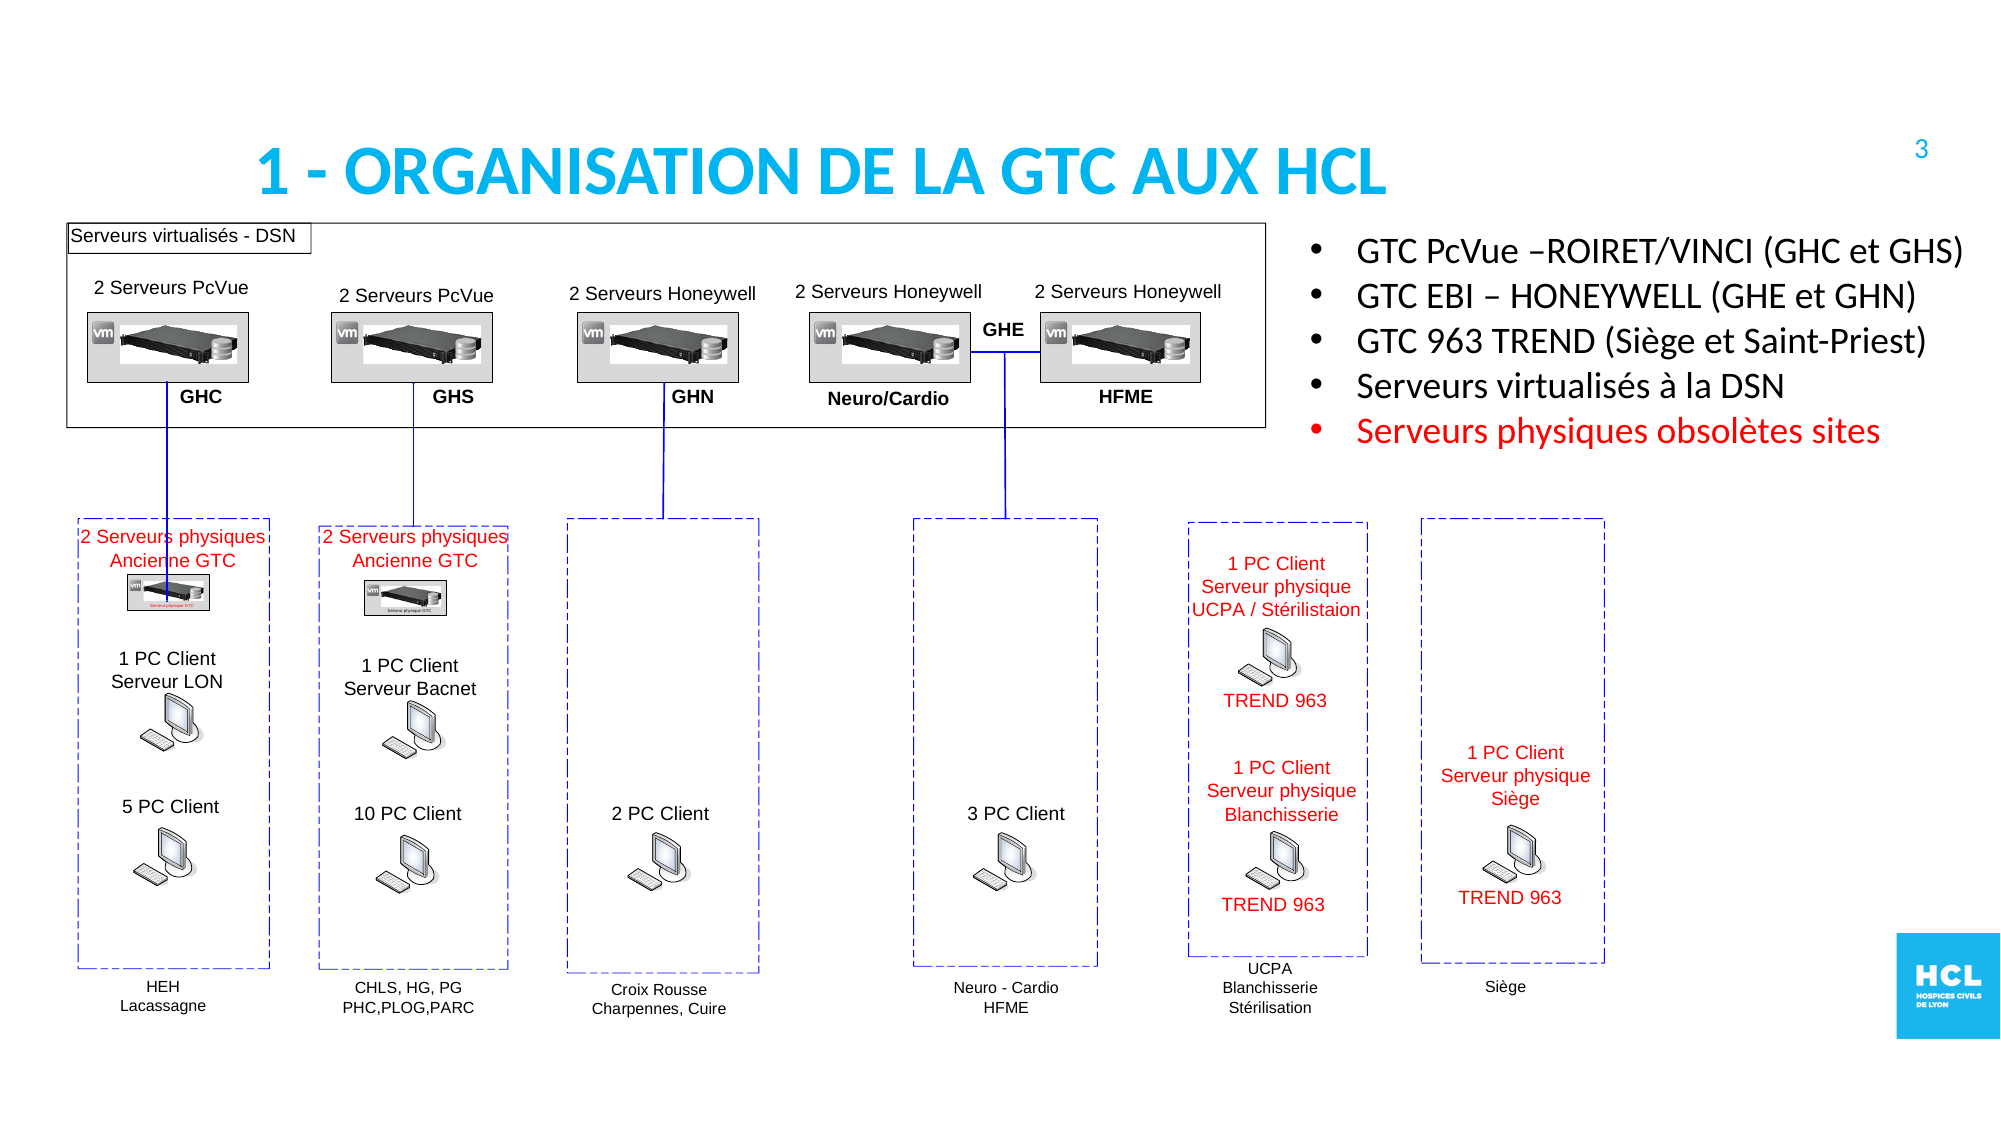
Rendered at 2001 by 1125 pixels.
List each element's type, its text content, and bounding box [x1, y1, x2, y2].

picture [59, 218, 1605, 1027]
slide_number 3 [1899, 96, 2000, 198]
text_box GTC PcVue –ROIRET/VINCI (GHC et GHS) GTC EBI – HONEYWELL (GHE et GHN) GTC 963 TREND (Siège et Saint-Priest) Serveurs virtualisés à la DSN Serveurs physiques obsolètes sites [1605, 218, 2000, 504]
list 1 - Organisation de la GTC aux HCL [239, 127, 1903, 216]
picture [1896, 933, 2001, 1039]
